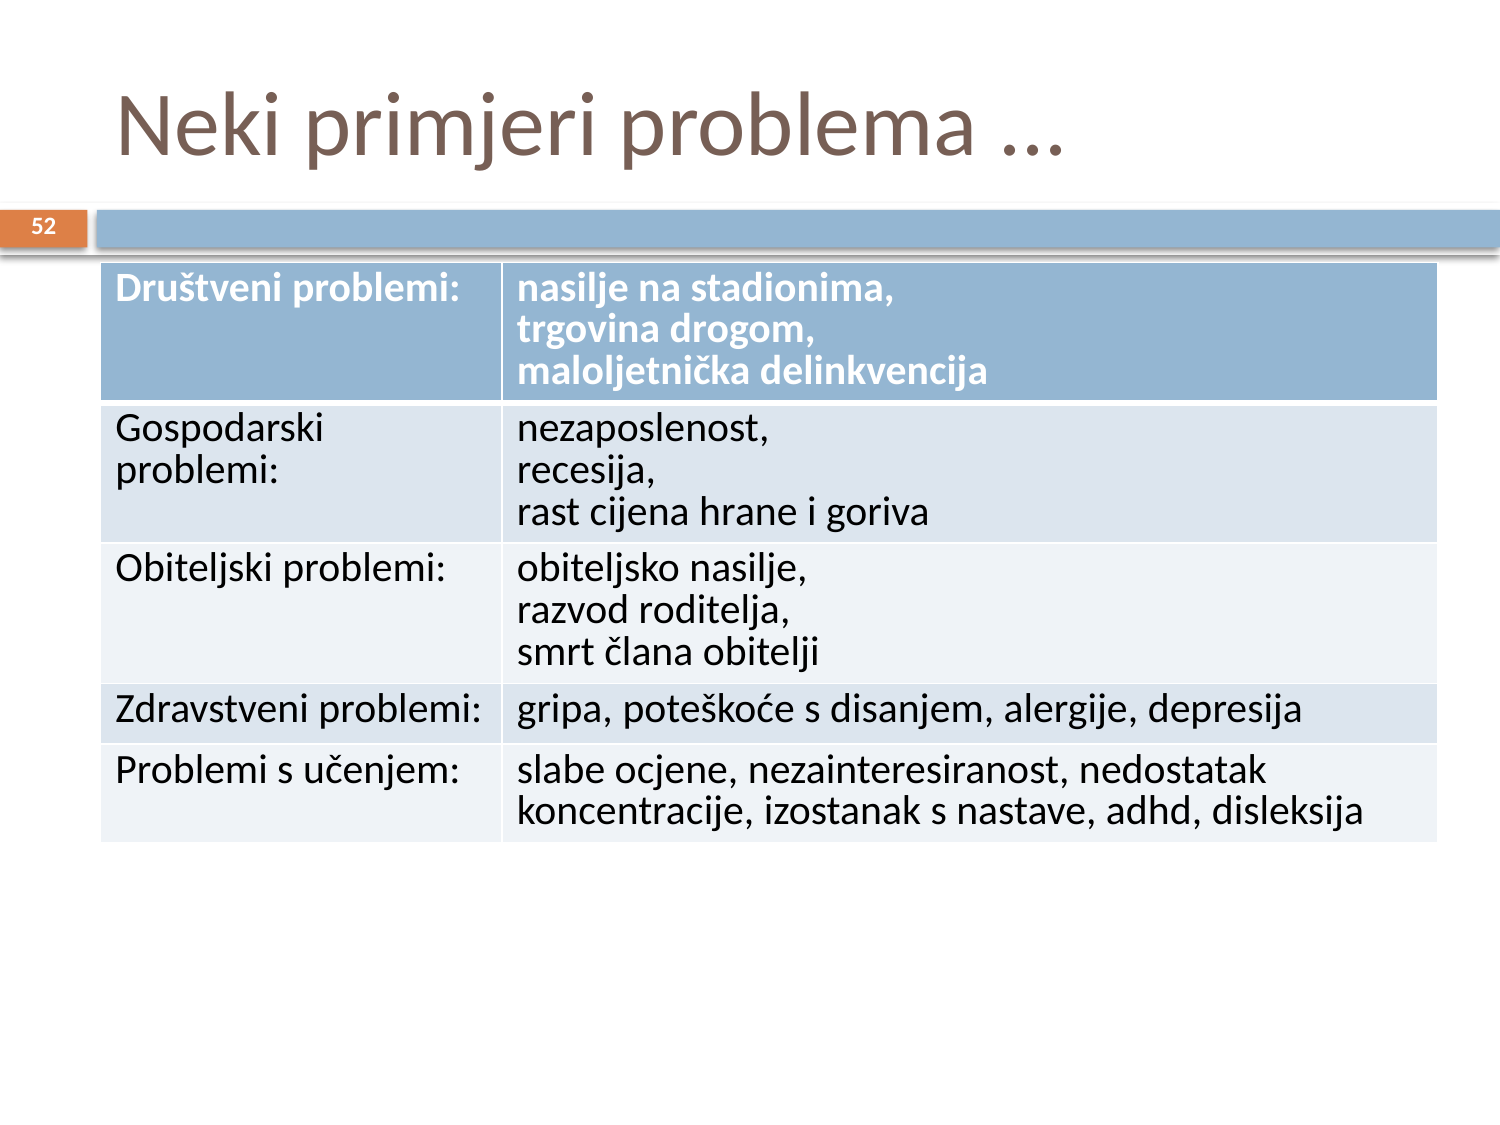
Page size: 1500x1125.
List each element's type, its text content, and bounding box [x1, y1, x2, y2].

table_cell Problemi s učenjem: [101, 745, 501, 842]
table_cell Gospodarski problemi: [101, 406, 501, 542]
table_header nasilje na stadionima, trgovina drogom, maloljetnička delinkvencija [503, 263, 1437, 400]
table_cell slabe ocjene, nezainteresiranost, nedostatak koncentracije, izostanak s nastave, adhd, disleksija [503, 745, 1437, 842]
slide_number 52 [0, 208, 88, 249]
title Neki primjeri problema ... [100, 37, 1439, 201]
table_cell nezaposlenost, recesija, rast cijena hrane i goriva [503, 406, 1437, 542]
table_cell Obiteljski problemi: [101, 544, 501, 683]
table_cell Zdravstveni problemi: [101, 684, 501, 743]
table_header Društveni problemi: [101, 263, 501, 400]
table_cell obiteljsko nasilje, razvod roditelja, smrt člana obitelji [503, 544, 1437, 683]
table_cell gripa, poteškoće s disanjem, alergije, depresija [503, 684, 1437, 743]
